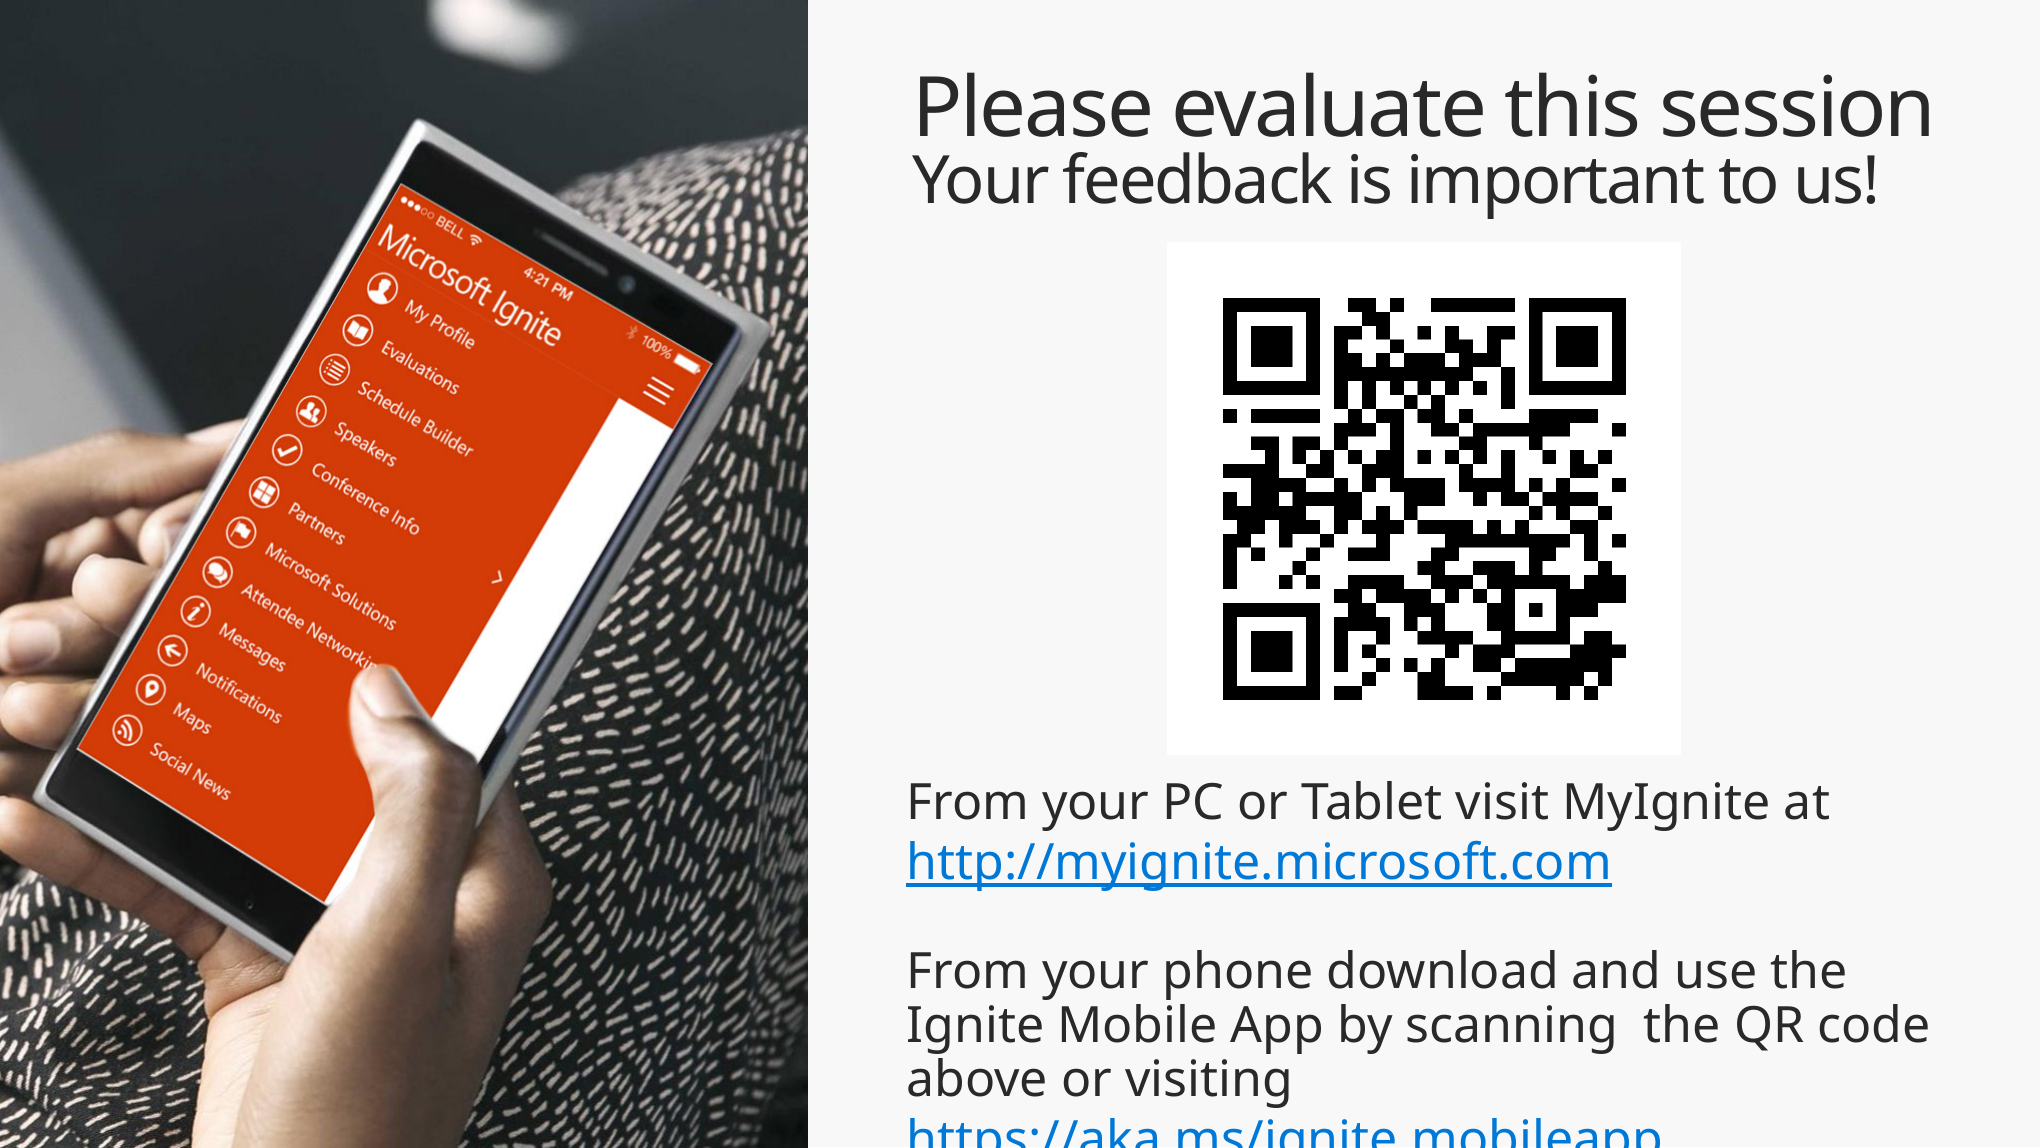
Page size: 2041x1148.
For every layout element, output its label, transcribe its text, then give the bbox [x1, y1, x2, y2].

picture [0, 0, 809, 1148]
picture [1167, 242, 1681, 756]
text_box Please evaluate this session Your feedback is important to us! [882, 48, 1996, 199]
text_box From your PC or Tablet visit MyIgnite at http://myignite.microsoft.com From your phone download and use the Ignite Mobile App by scanning the QR code above or visiting https://aka.ms/ignite.mobileapp [882, 761, 2008, 1148]
